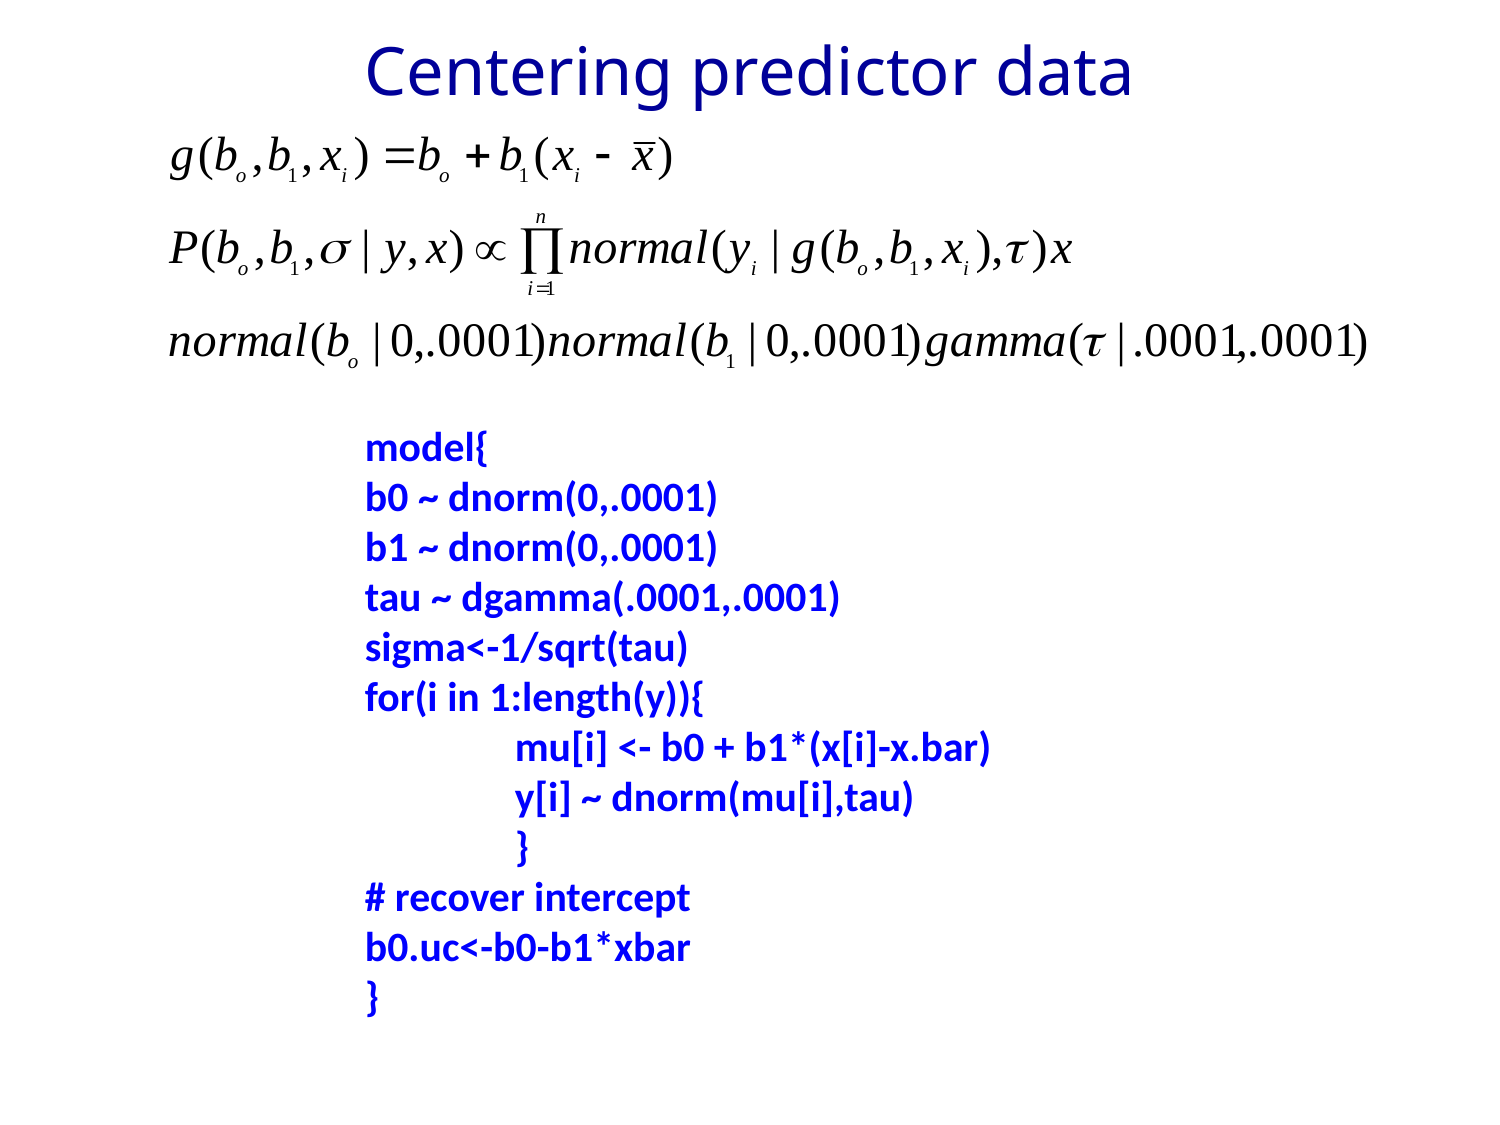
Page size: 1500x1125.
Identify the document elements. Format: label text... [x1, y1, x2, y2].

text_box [162, 124, 1376, 451]
title Centering predictor data [75, 0, 1425, 163]
text_box model{ b0 ~ dnorm(0,.0001) b1 ~ dnorm(0,.0001) tau ~ dgamma(.0001,.0001) sigma<-1/sqrt(tau) for(i in 1:length(y)){ mu[i] <- b0 + b1*(x[i]-x.bar) y[i] ~ dnorm(mu[i],tau) } # recover intercept b0.uc<-b0-b1*xbar } [349, 459, 1163, 1028]
